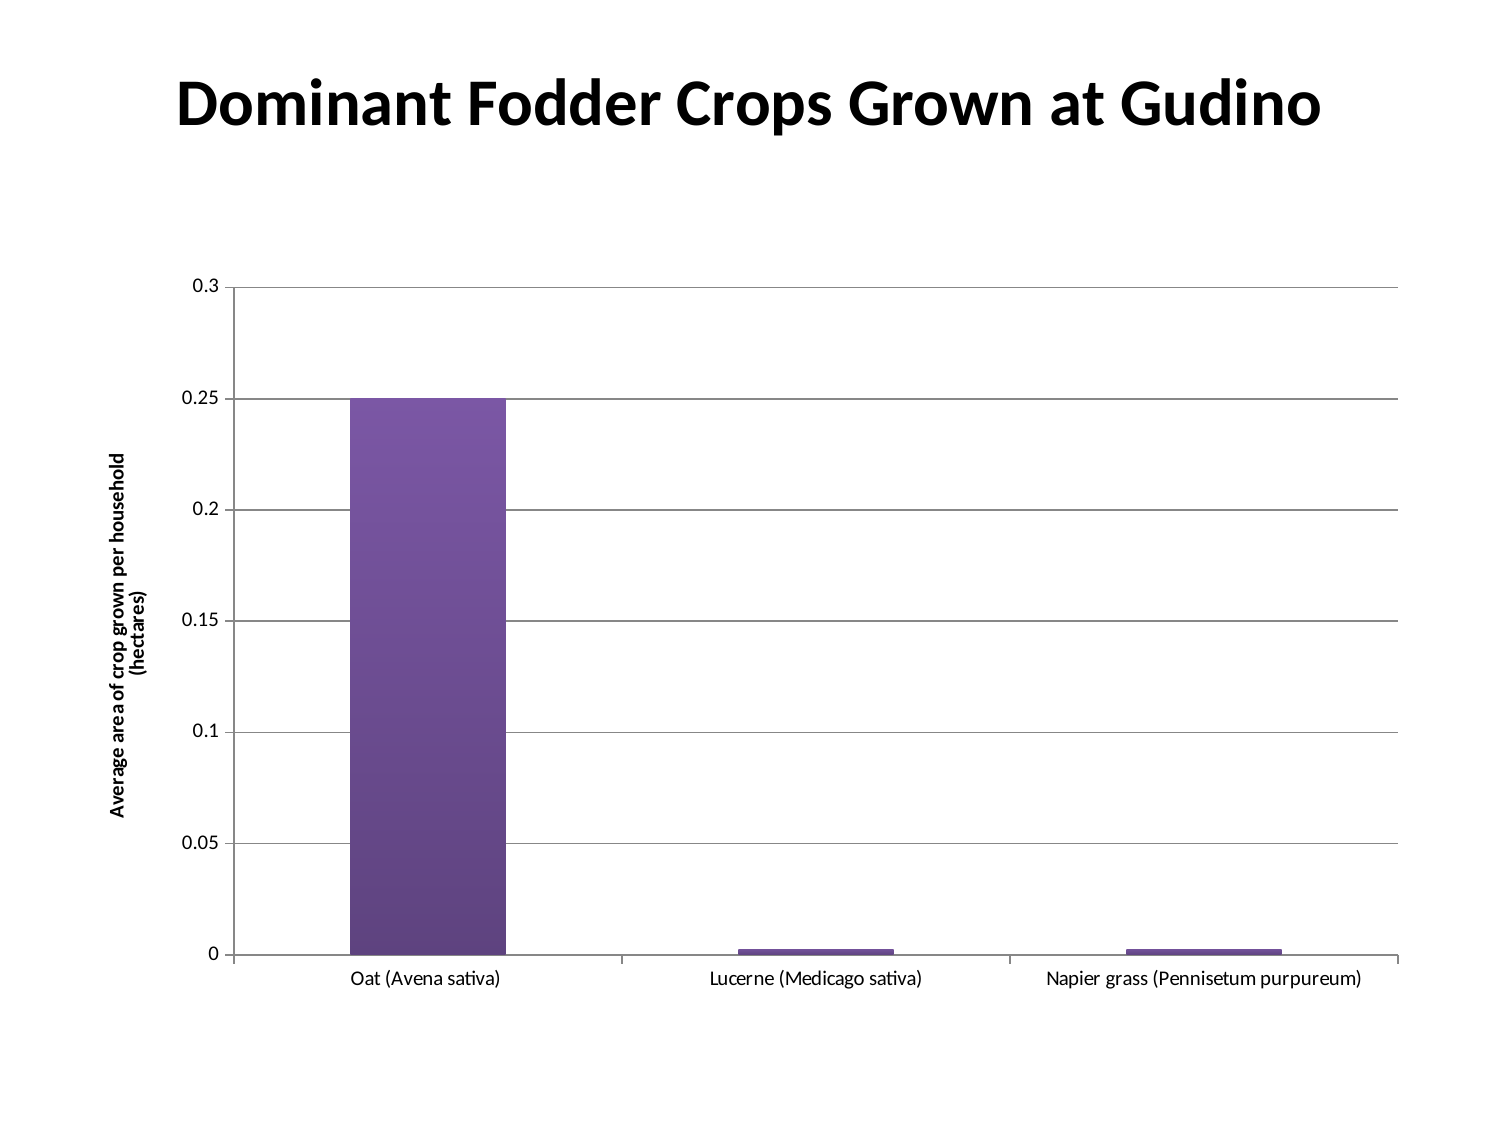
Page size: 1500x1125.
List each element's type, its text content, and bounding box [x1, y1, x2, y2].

chart [74, 262, 1426, 1006]
title Dominant Fodder Crops Grown at Gudino [75, 45, 1425, 233]
